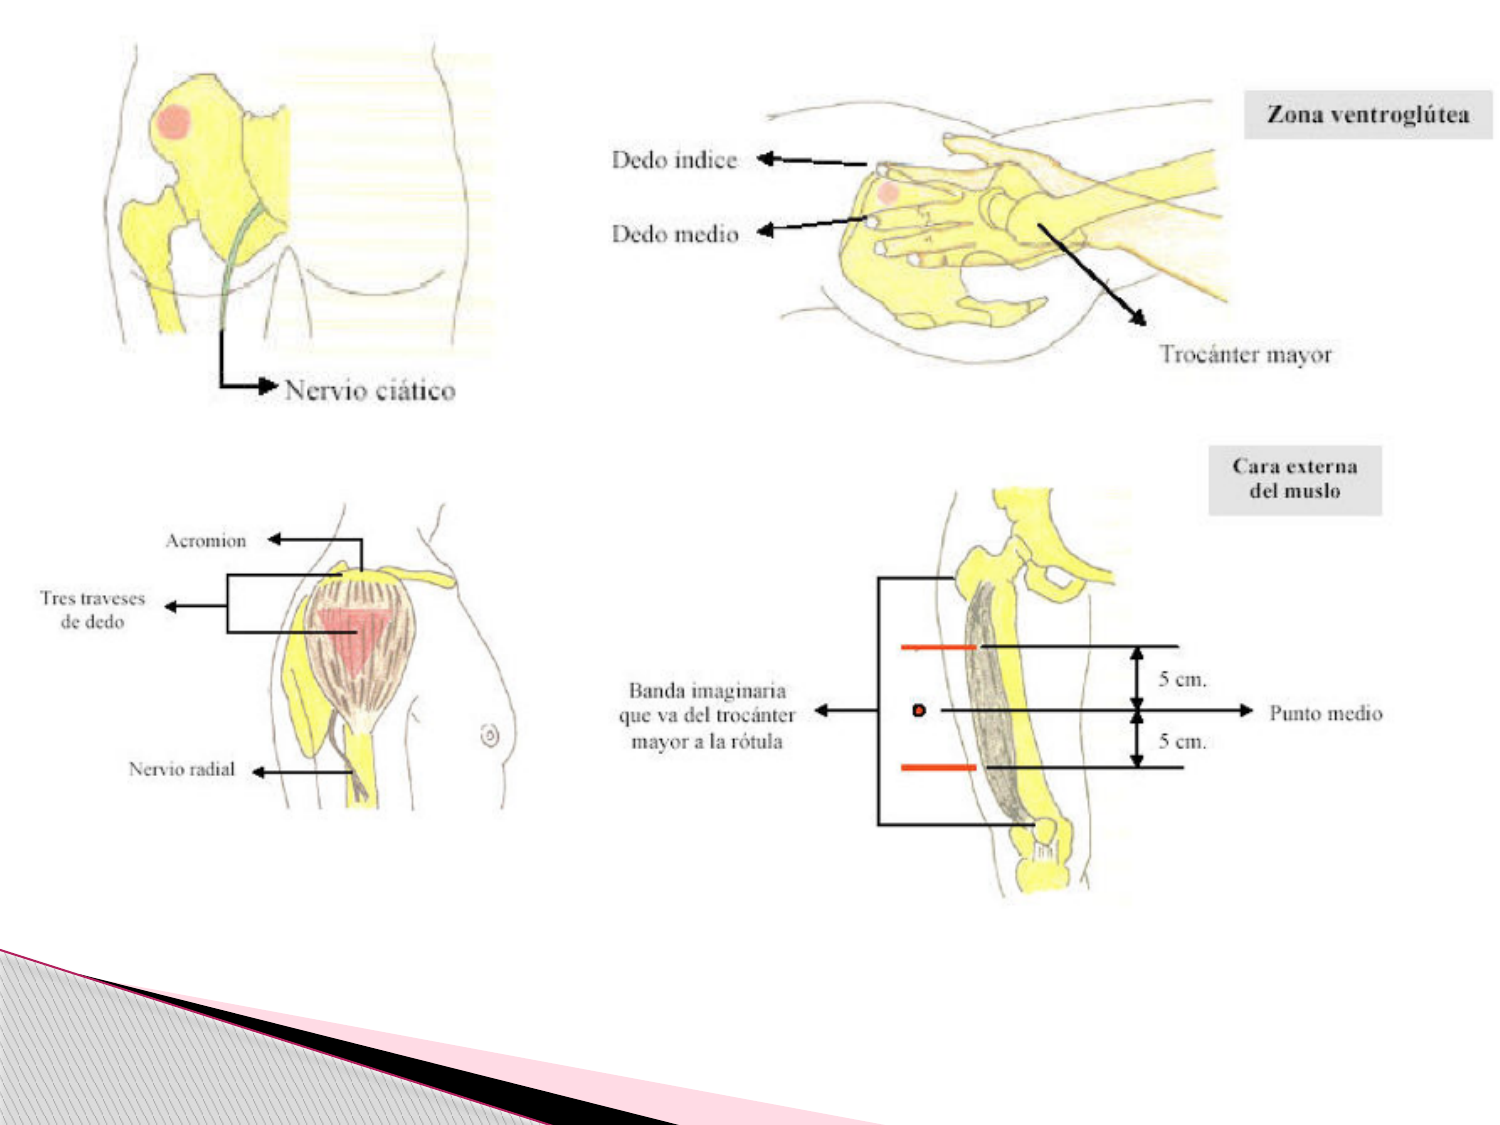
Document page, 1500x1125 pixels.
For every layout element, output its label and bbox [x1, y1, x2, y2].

picture [0, 20, 1500, 909]
